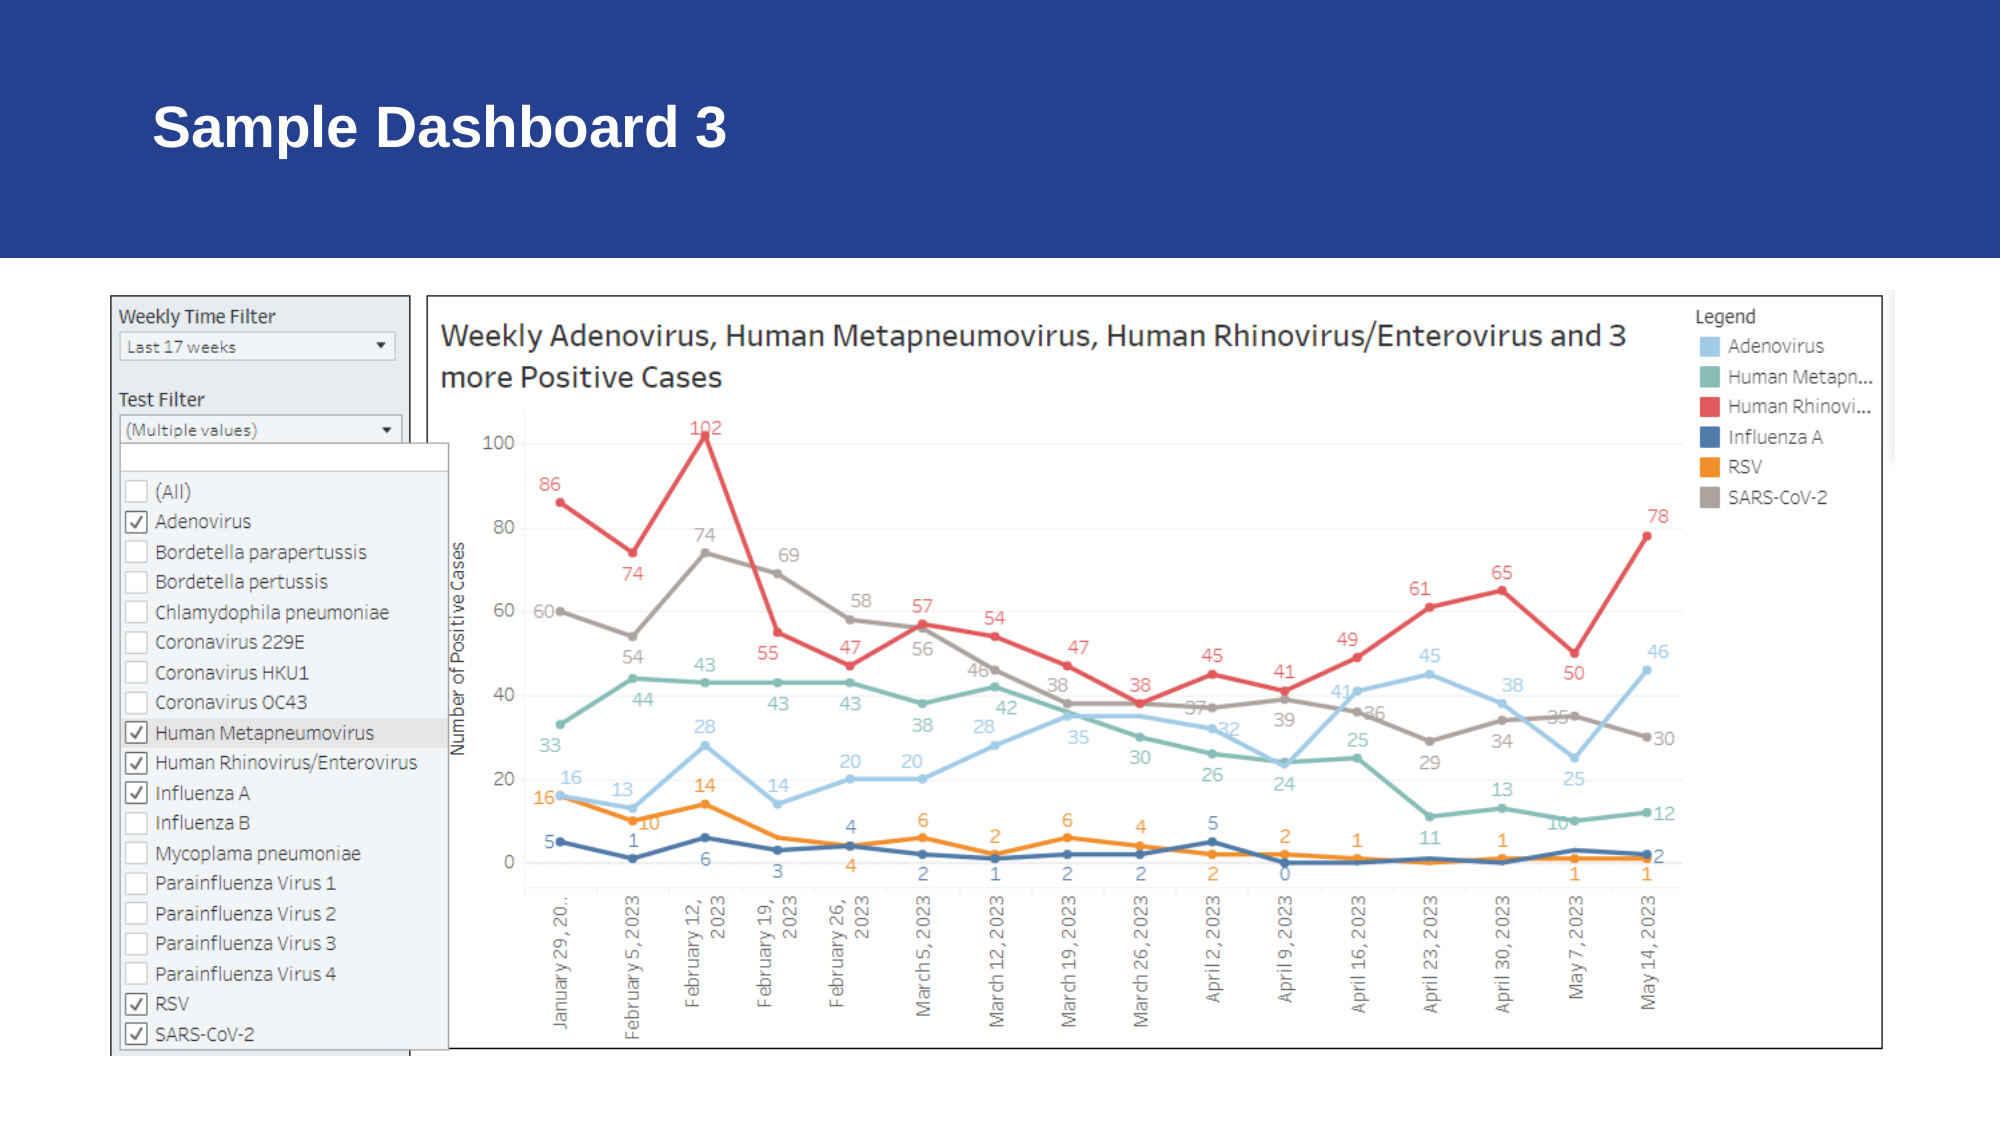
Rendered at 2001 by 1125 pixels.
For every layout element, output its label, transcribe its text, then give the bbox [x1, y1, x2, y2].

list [105, 290, 1895, 1056]
title Sample Dashboard 3 [137, 20, 1863, 238]
